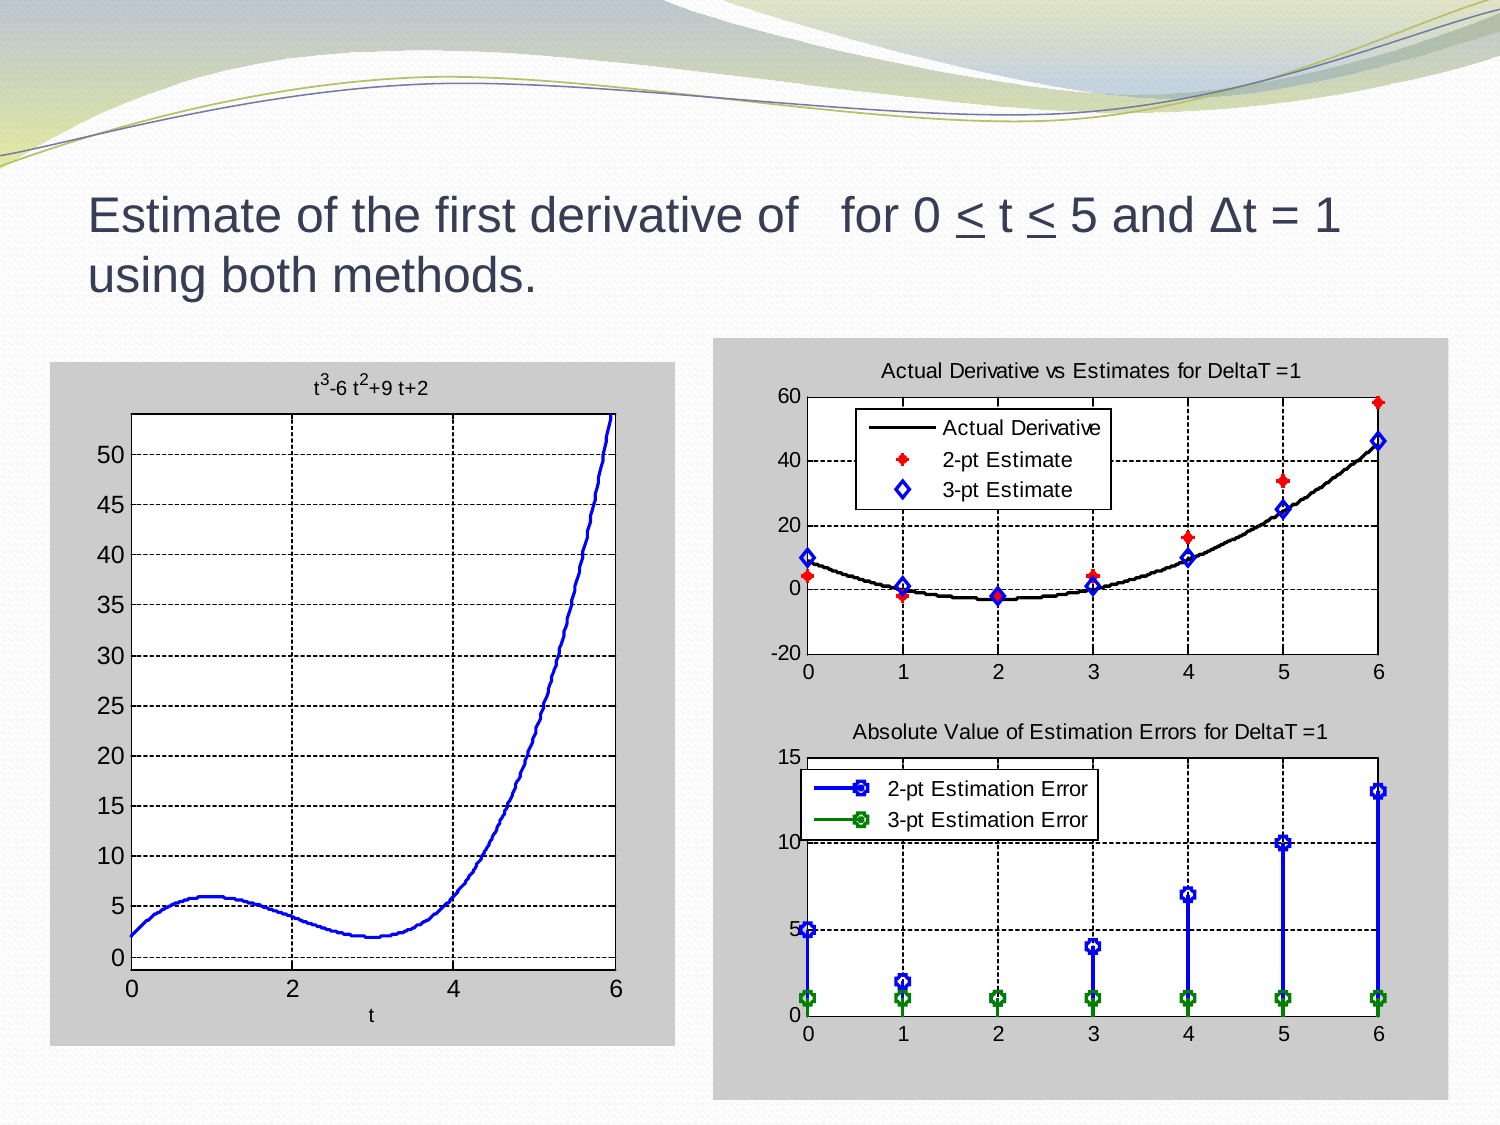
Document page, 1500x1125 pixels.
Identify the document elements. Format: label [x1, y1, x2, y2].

picture [49, 362, 676, 1046]
picture [712, 337, 1449, 1101]
